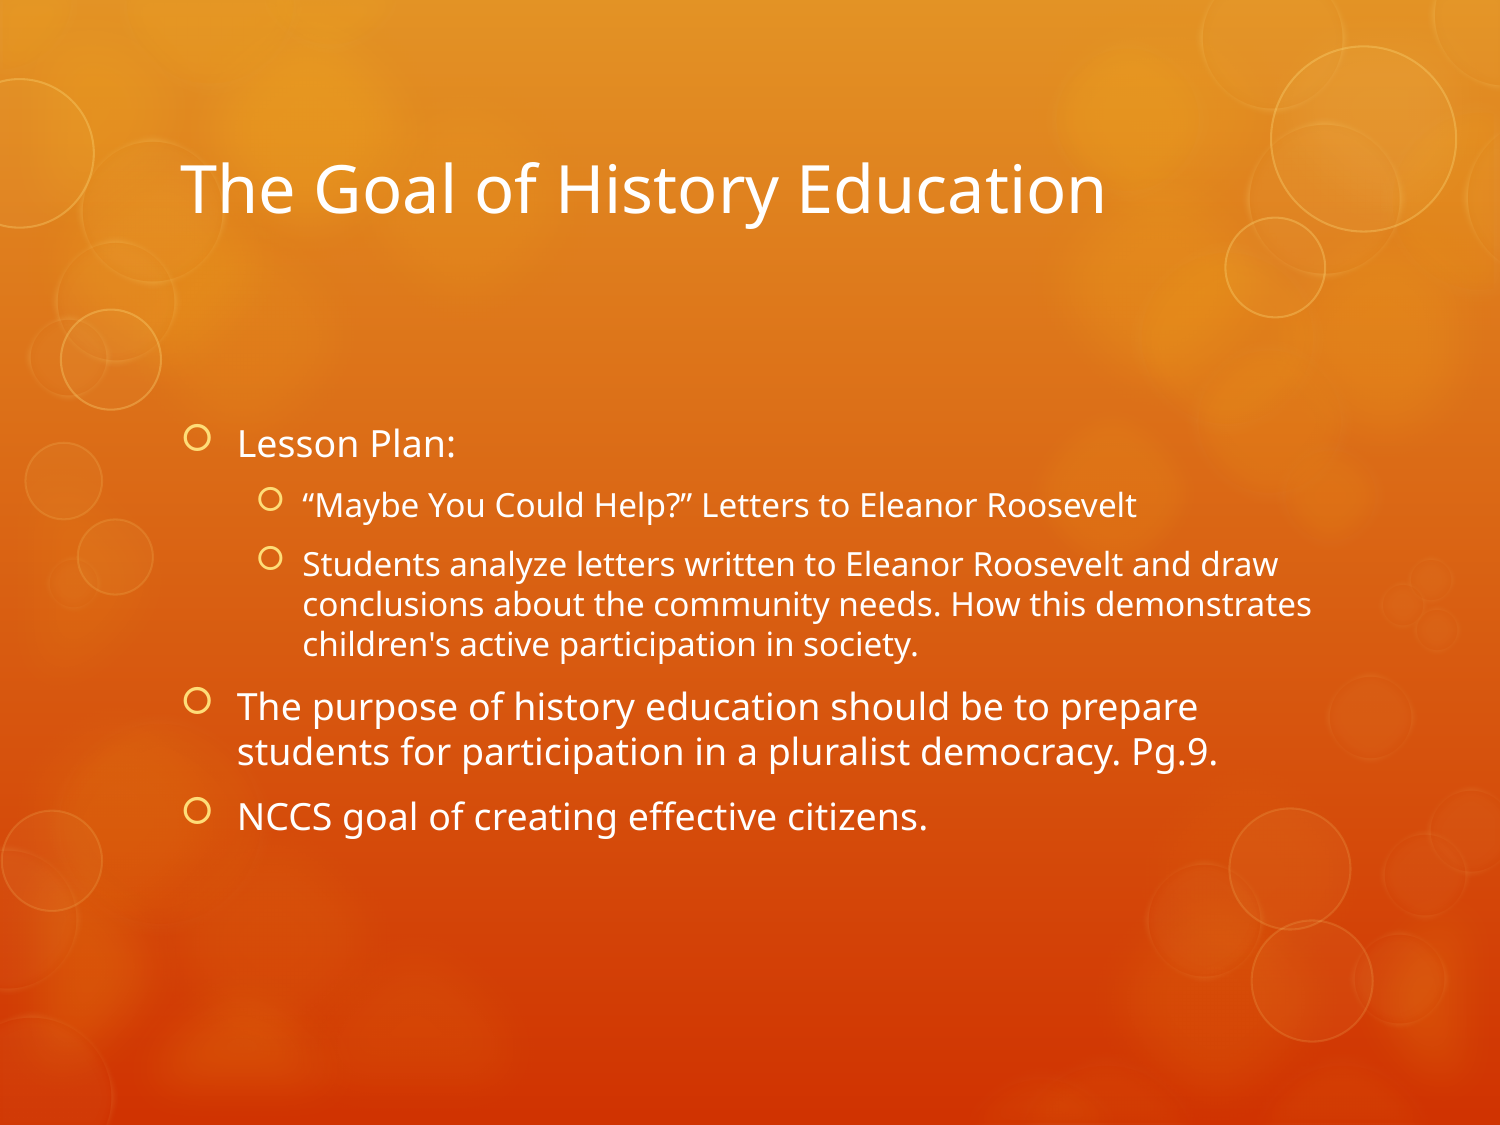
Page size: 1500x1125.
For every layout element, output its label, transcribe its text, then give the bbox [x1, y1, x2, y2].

list Lesson Plan: “Maybe You Could Help?” Letters to Eleanor Roosevelt Students analyze letters written to Eleanor Roosevelt and draw conclusions about the community needs. How this demonstrates children's active participation in society. The purpose of history education should be to prepare students for participation in a pluralist democracy. Pg.9. NCCS goal of creating effective citizens. [165, 296, 1335, 962]
title The Goal of History Education [165, 110, 1335, 263]
